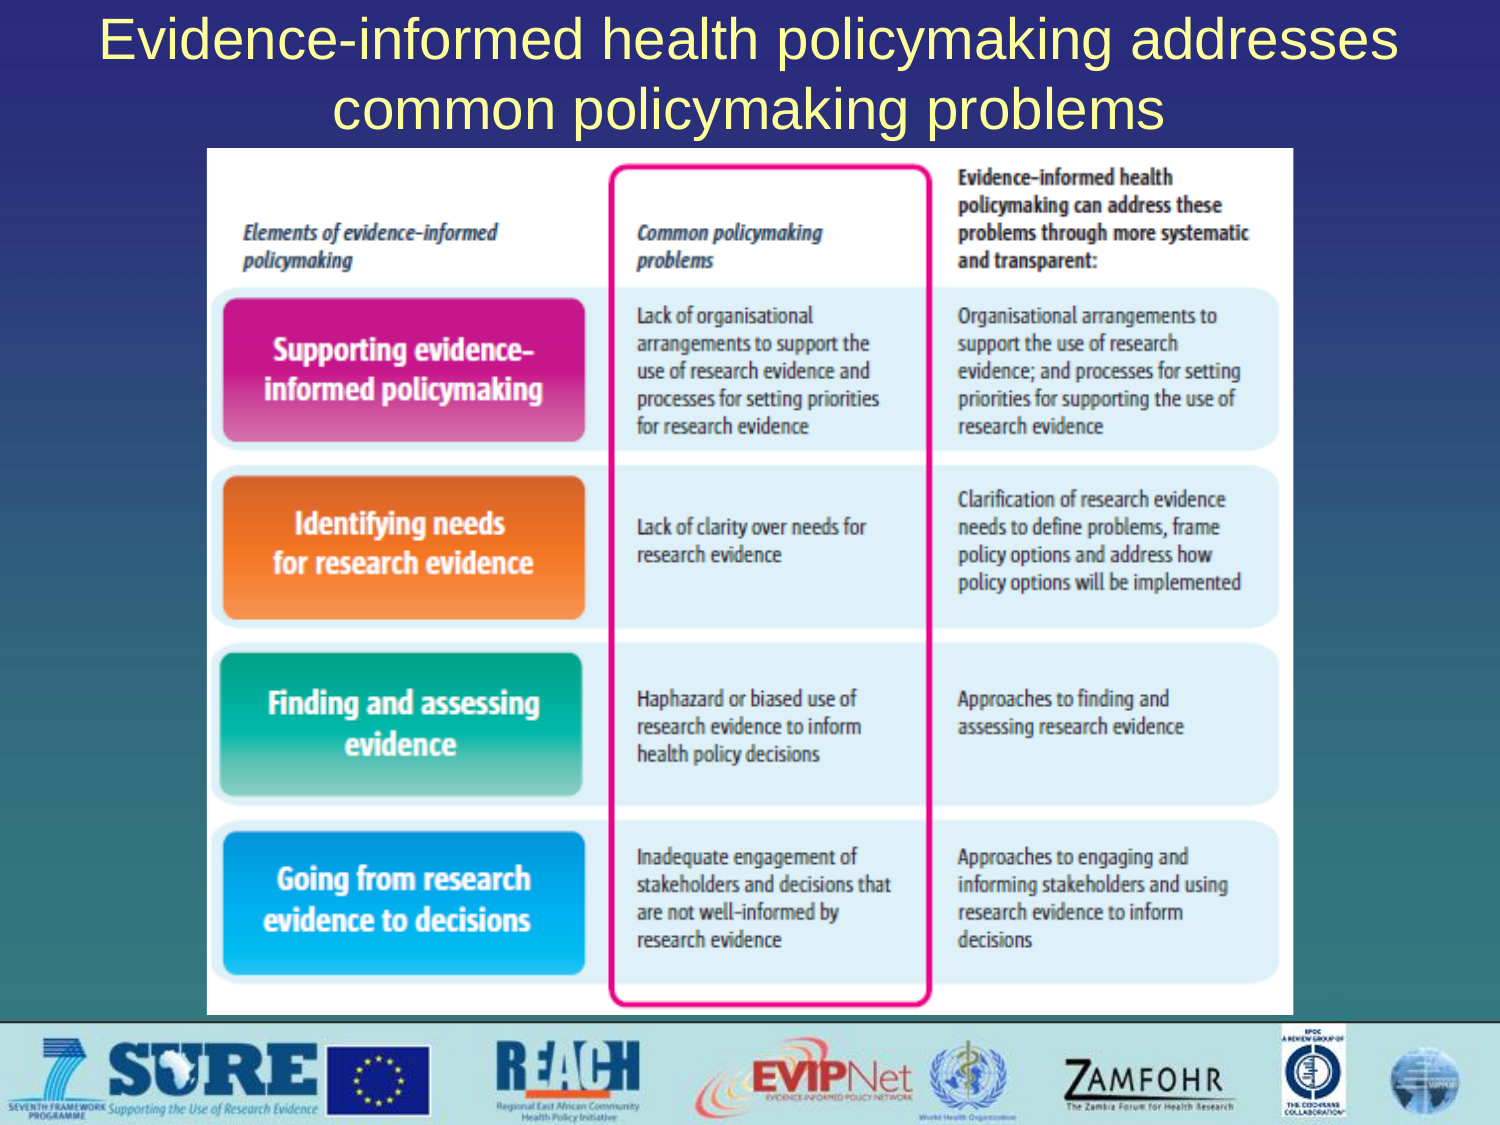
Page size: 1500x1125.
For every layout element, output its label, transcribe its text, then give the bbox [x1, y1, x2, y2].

picture [0, 0, 1500, 1125]
title Evidence-informed health policymaking addresses common policymaking problems [74, 30, 1426, 112]
